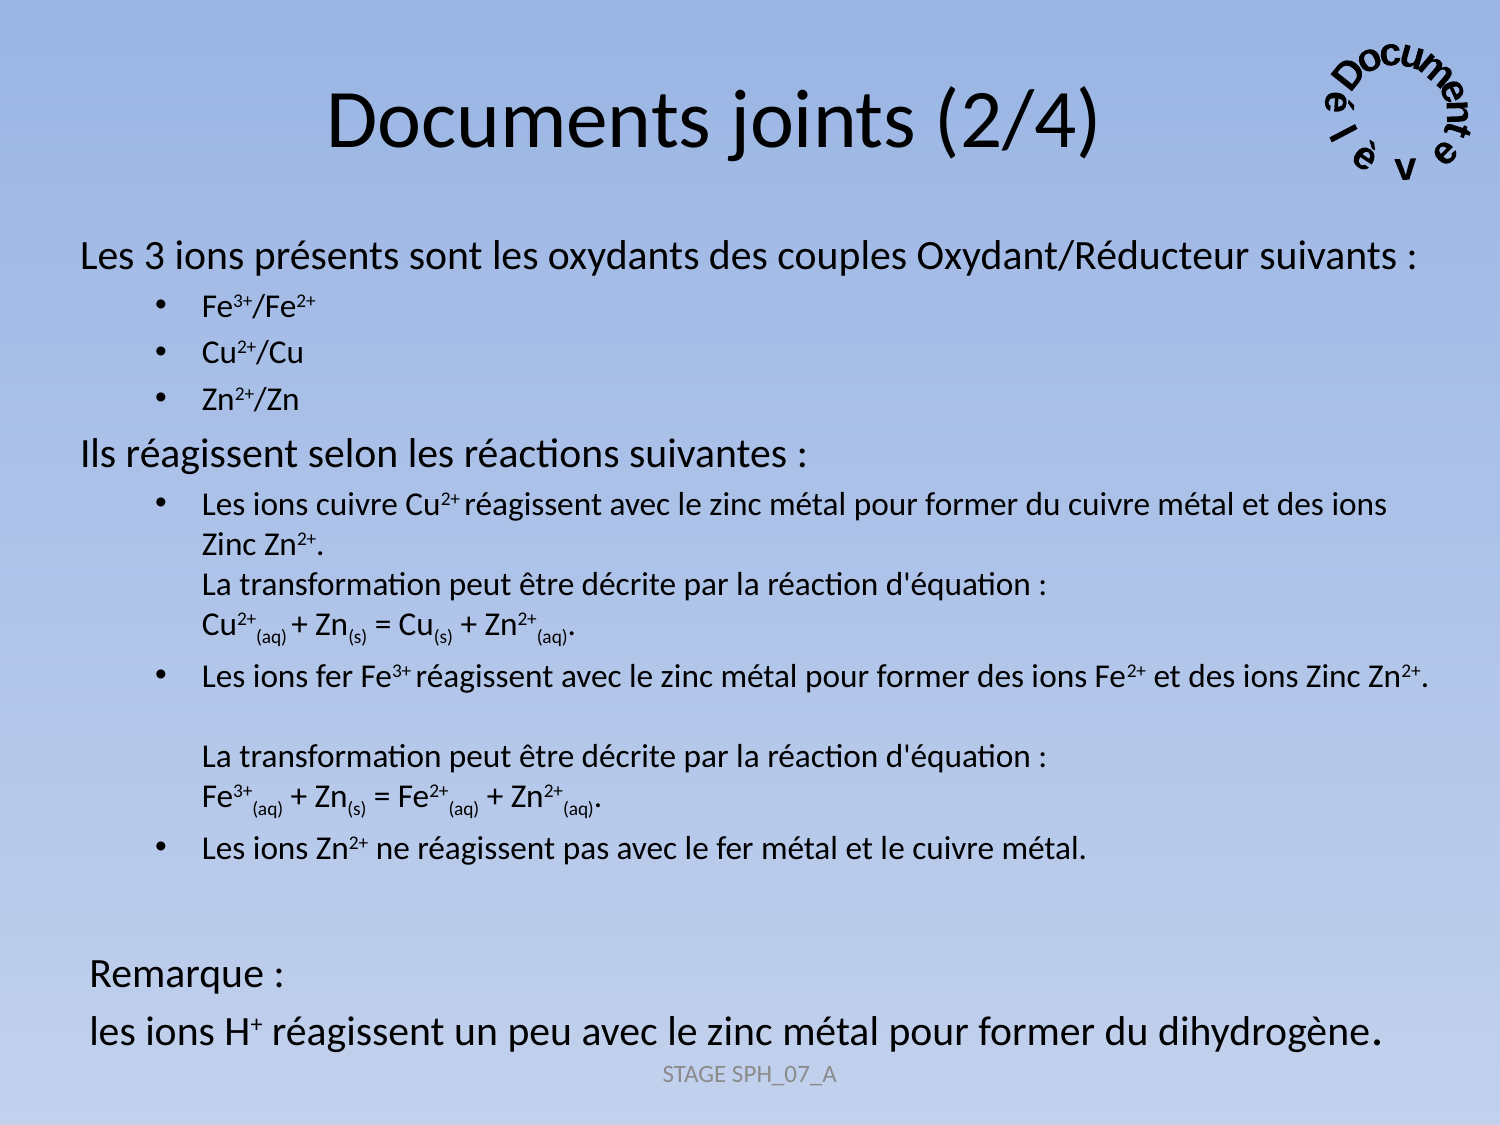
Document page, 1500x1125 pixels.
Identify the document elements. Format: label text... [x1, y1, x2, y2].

footer STAGE SPH_07_A [512, 1047, 988, 1103]
list Les 3 ions présents sont les oxydants des couples Oxydant/Réducteur suivants : Fe3+/Fe2+ Cu2+/Cu Zn2+/Zn Ils réagissent selon les réactions suivantes : Les ions cuivre Cu2+ réagissent avec le zinc métal pour former du cuivre métal et des ions Zinc Zn2+. La transformation peut être décrite par la réaction d'équation : Cu2+(aq) + Zn(s) = Cu(s) + Zn2+(aq). Les ions fer Fe3+ réagissent avec le zinc métal pour former des ions Fe2+ et des ions Zinc Zn2+. La transformation peut être décrite par la réaction d'équation : Fe3+(aq) + Zn(s) = Fe2+(aq) + Zn2+(aq). Les ions Zn2+ ne réagissent pas avec le fer métal et le cuivre métal. Remarque : les ions H+ réagissent un peu avec le zinc métal pour former du dihydrogène. [64, 219, 1445, 1047]
title Documents joints (2/4) [53, 31, 1376, 197]
